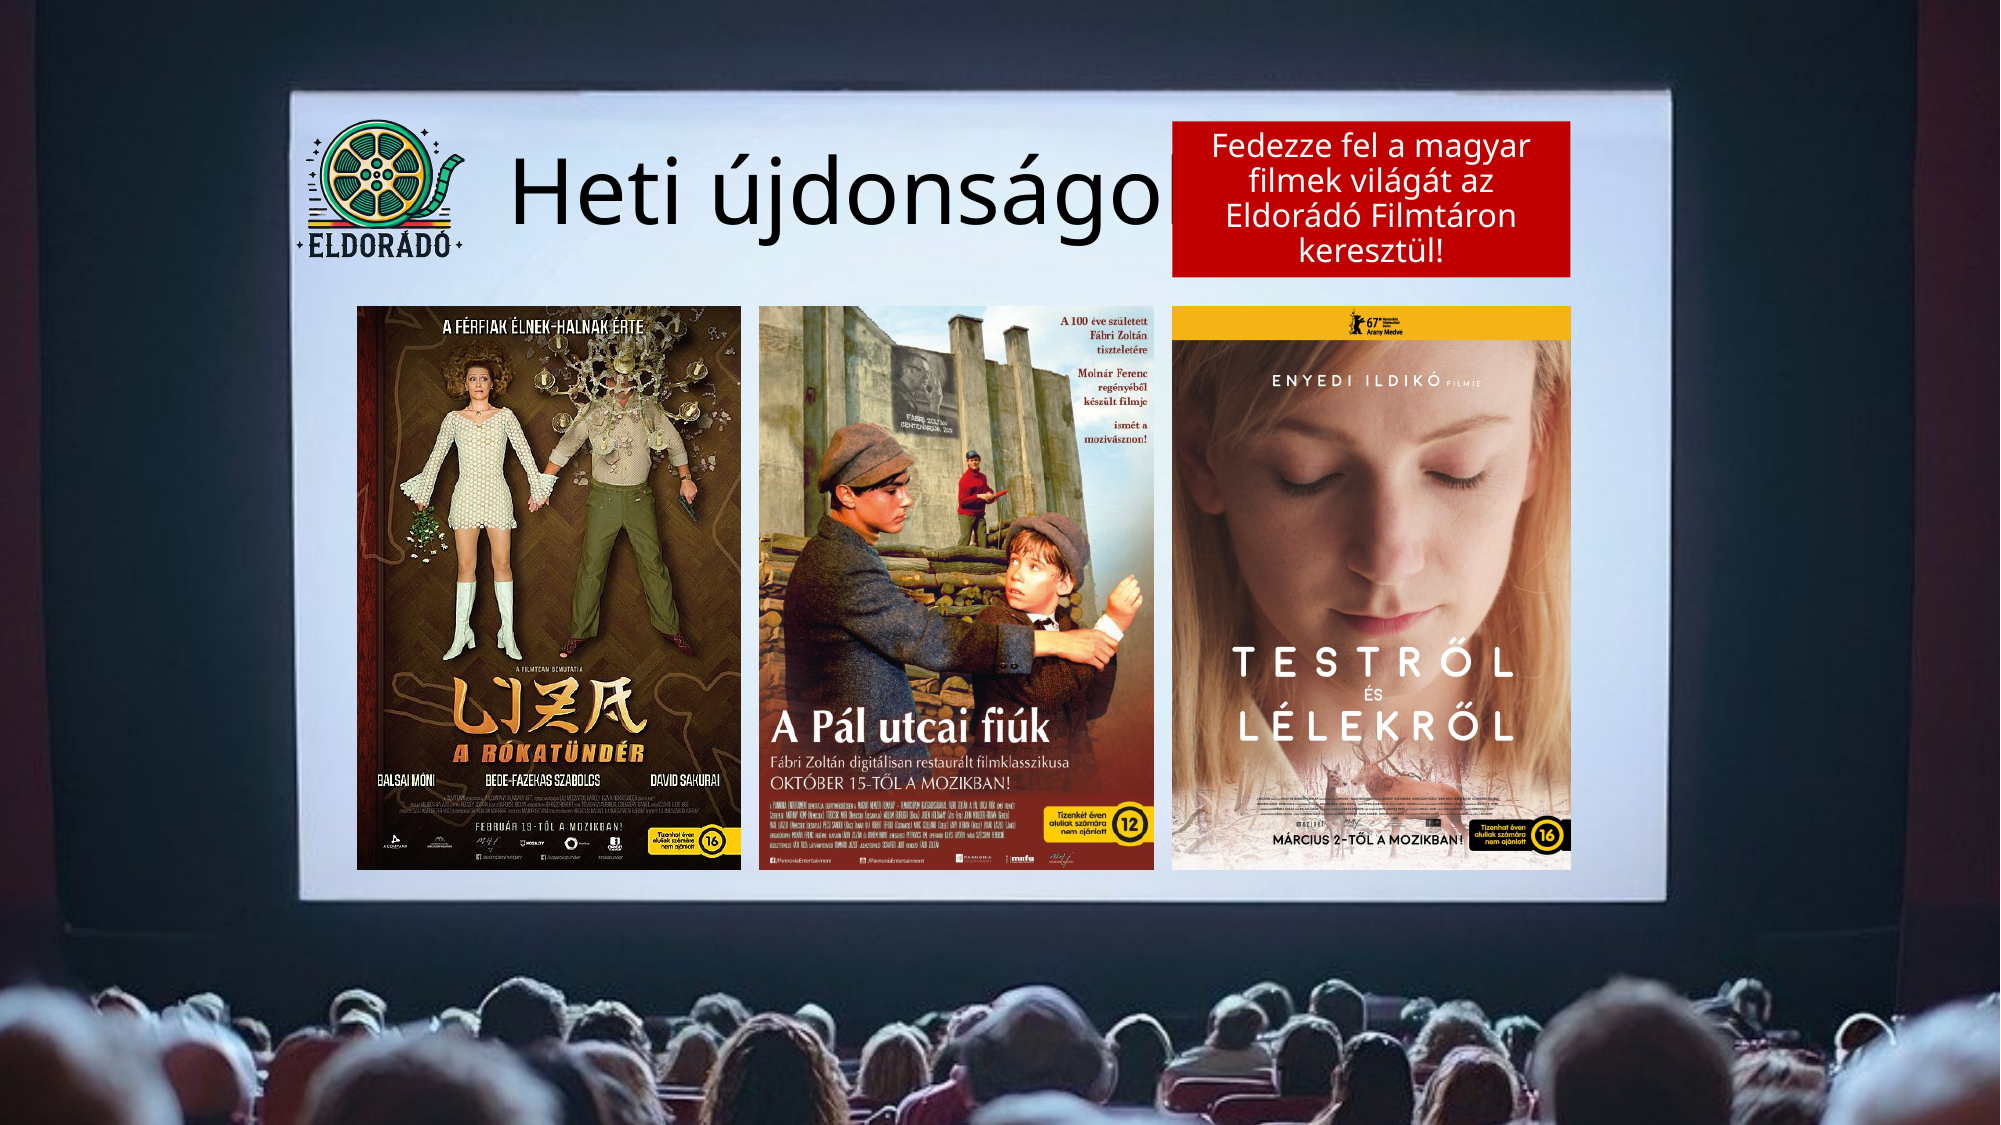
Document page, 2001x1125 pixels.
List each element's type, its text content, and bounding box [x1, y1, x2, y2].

picture [0, 0, 2000, 1125]
title Heti újdonságok [492, 111, 1667, 278]
list Fedezze fel a magyar filmek világát az Eldorádó Filmtáron keresztül! [1172, 121, 1571, 278]
